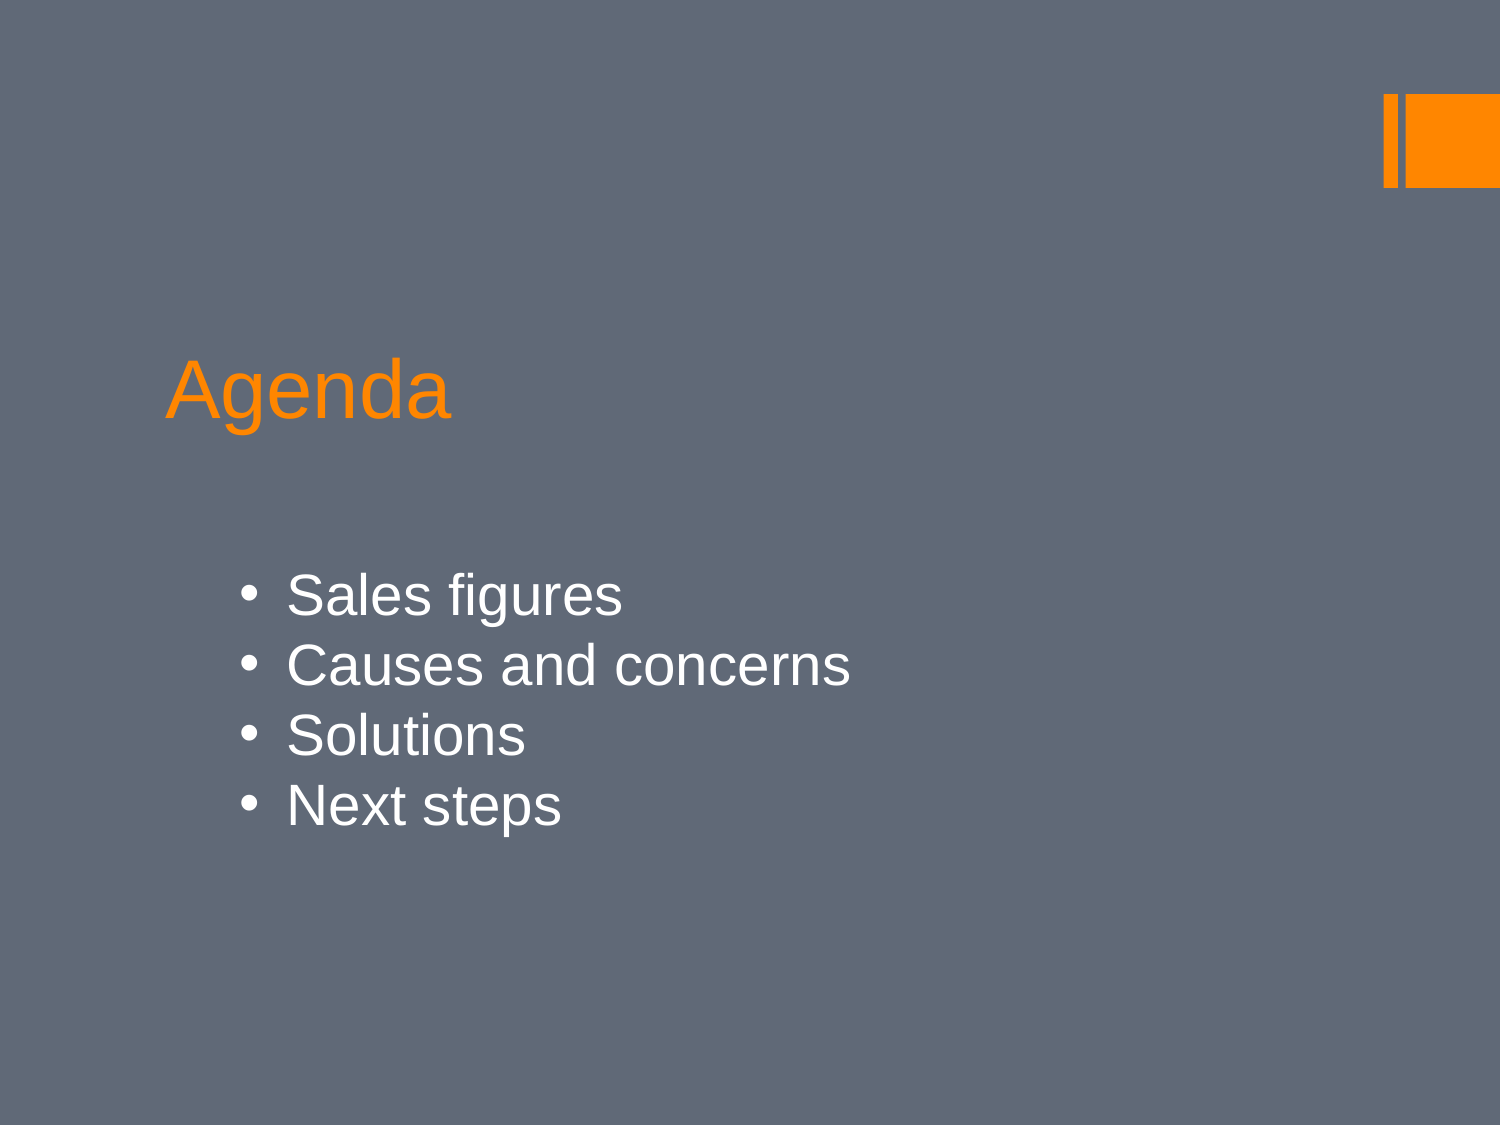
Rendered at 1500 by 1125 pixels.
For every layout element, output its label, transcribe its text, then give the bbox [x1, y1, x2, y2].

title Agenda [150, 253, 1350, 443]
text_box Sales figures Causes and concerns Solutions Next steps [224, 549, 1263, 845]
